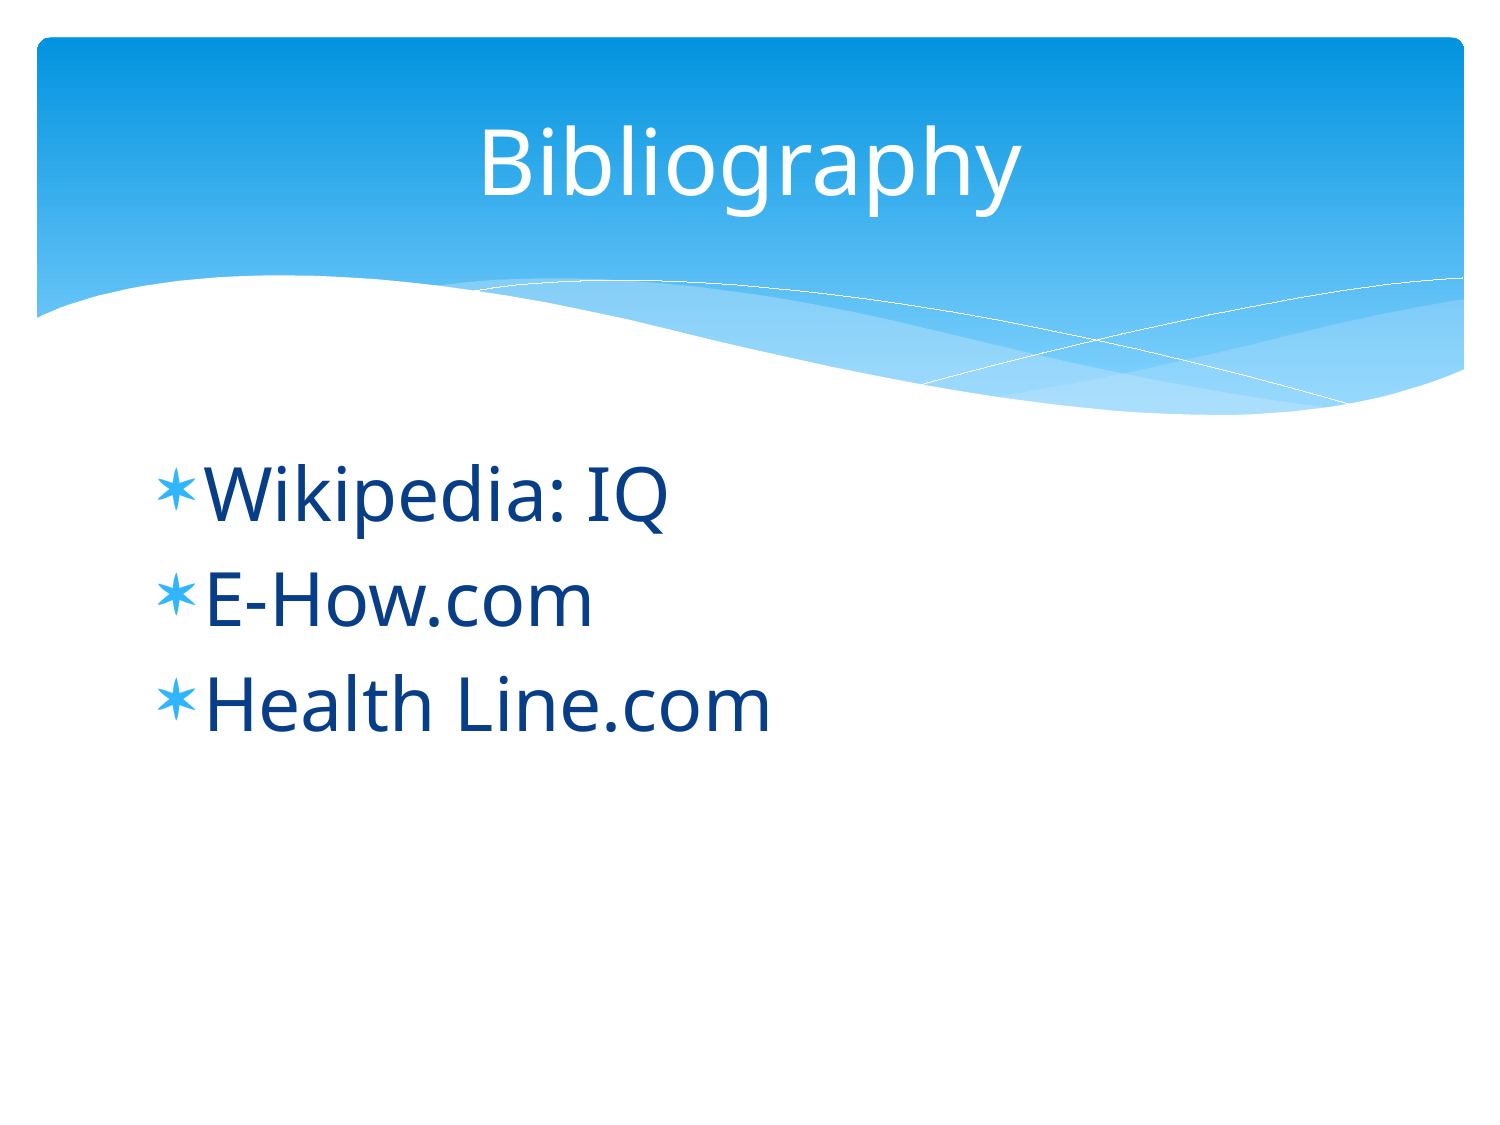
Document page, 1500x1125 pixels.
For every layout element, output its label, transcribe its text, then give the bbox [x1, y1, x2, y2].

title Bibliography [75, 55, 1425, 261]
list Wikipedia: IQ E-How.com Health Line.com [143, 438, 1359, 1005]
